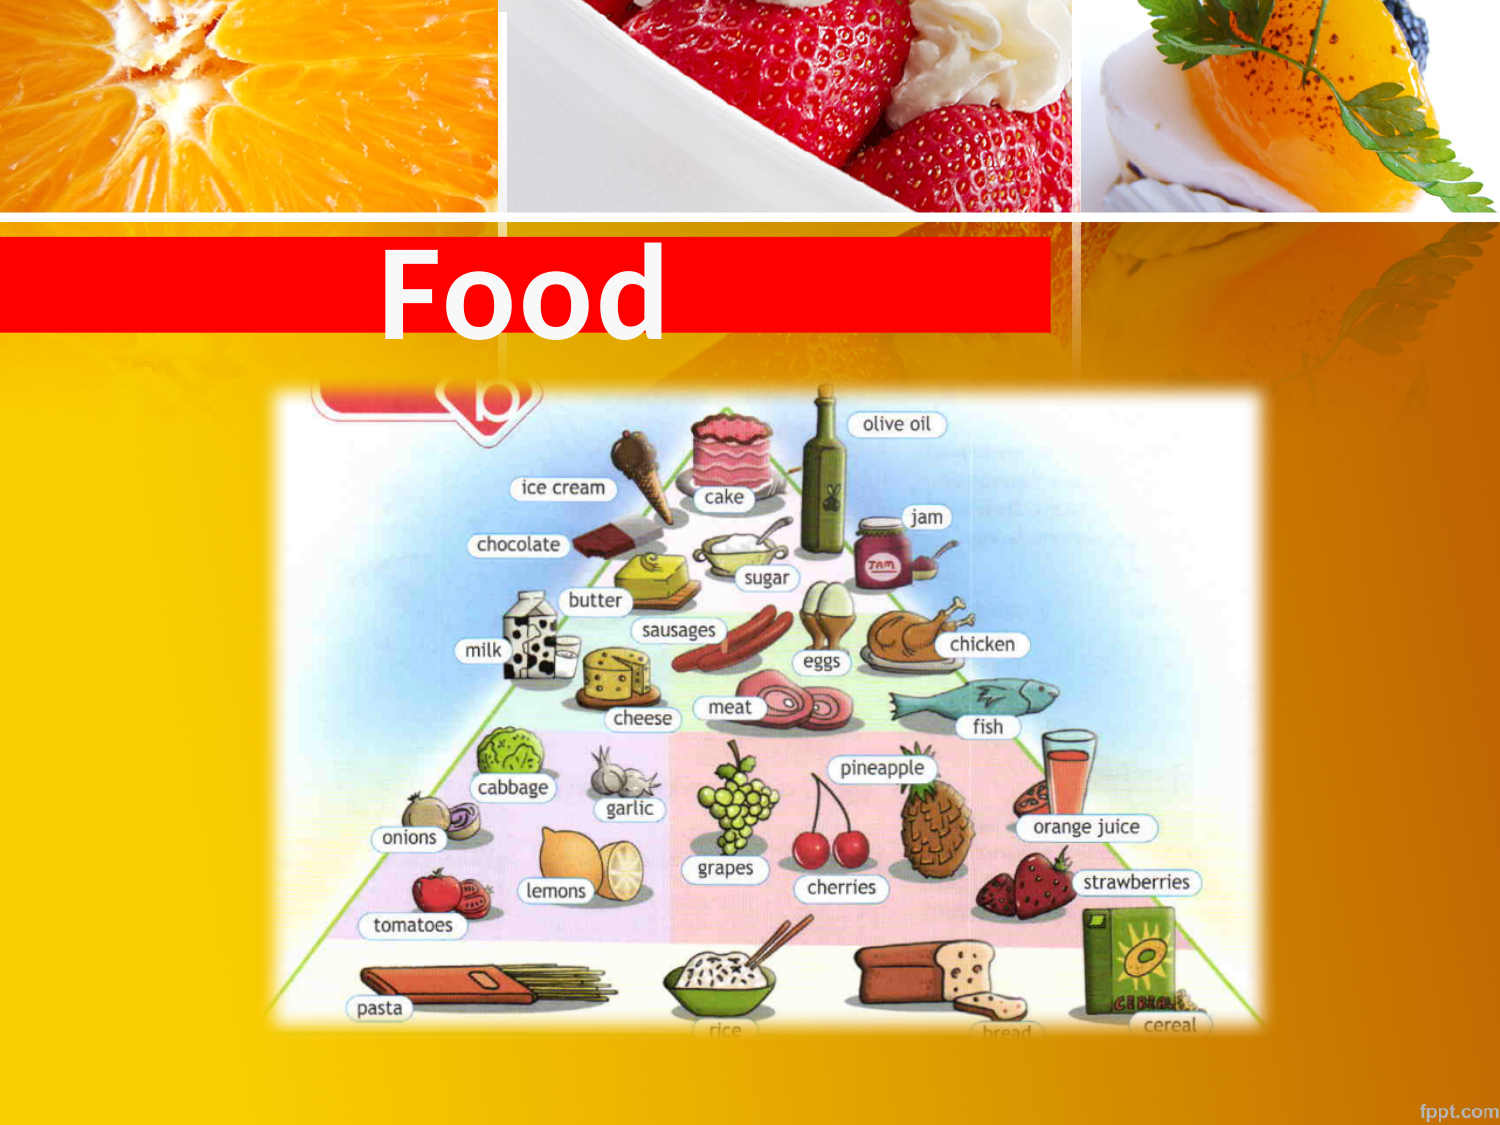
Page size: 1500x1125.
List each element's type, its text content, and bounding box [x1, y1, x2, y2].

title Food [0, 236, 1051, 333]
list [257, 374, 1279, 1044]
picture [0, 0, 1500, 1125]
